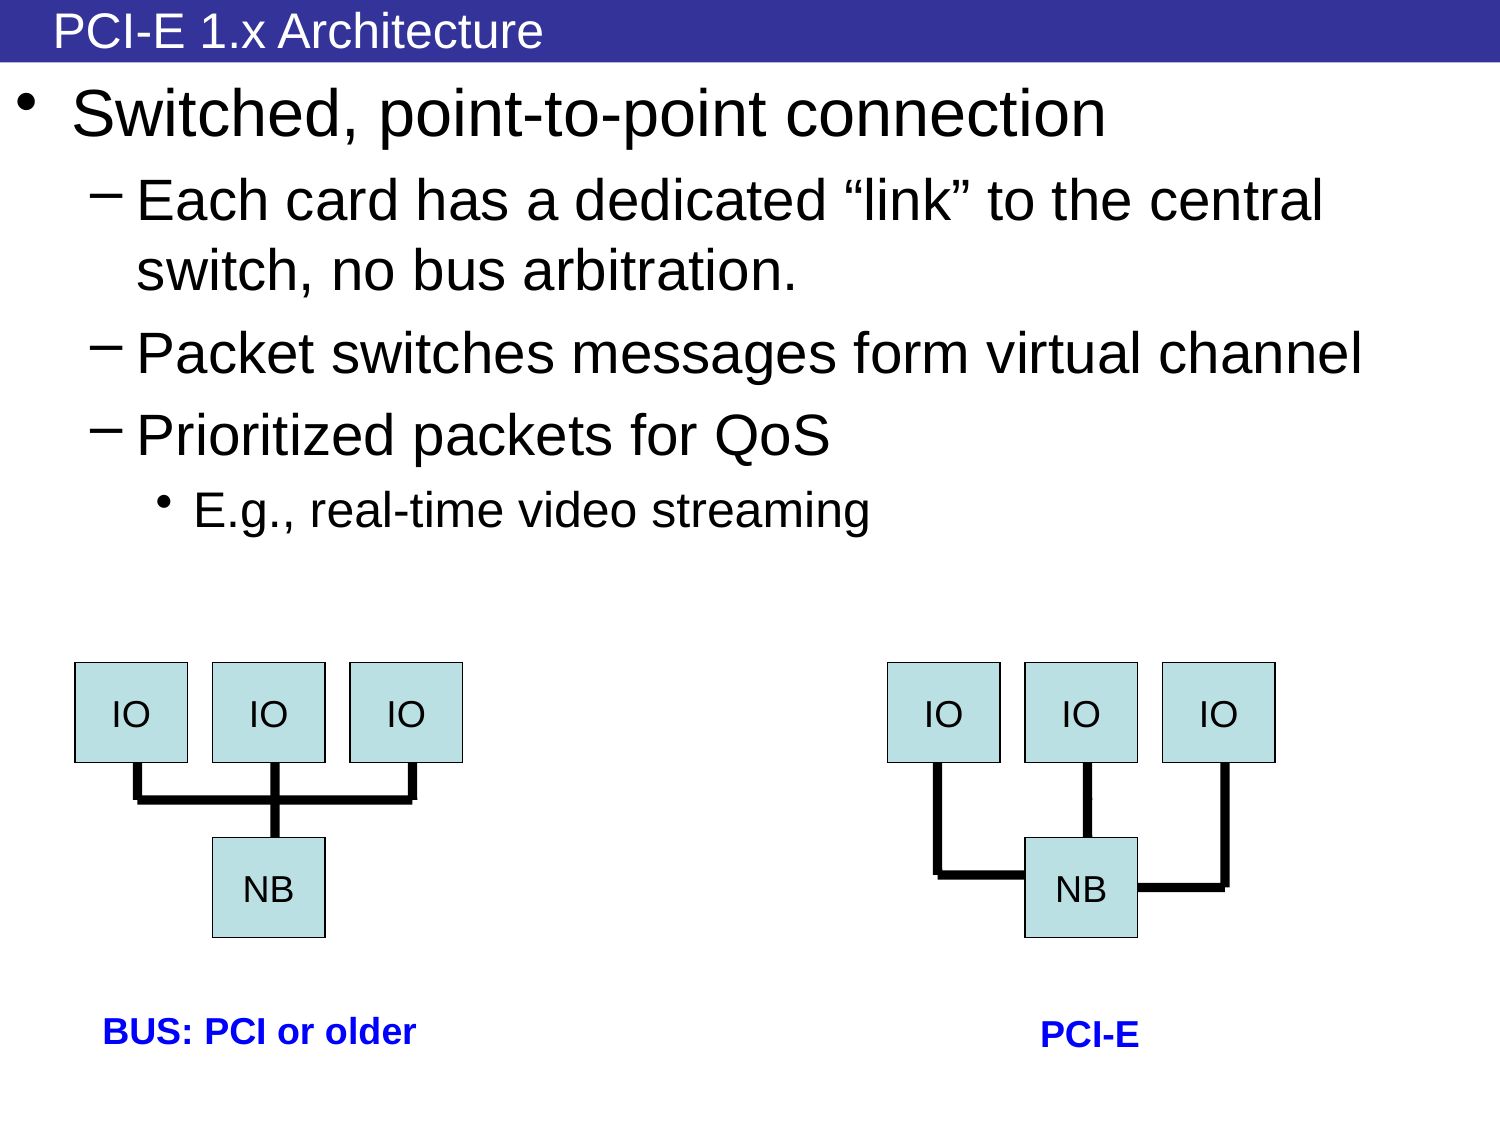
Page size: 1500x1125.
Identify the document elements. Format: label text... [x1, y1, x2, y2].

text_box IO [75, 662, 188, 763]
text_box NB [212, 837, 325, 938]
text_box IO [887, 662, 1000, 763]
list Switched, point-to-point connection Each card has a dedicated “link” to the central switch, no bus arbitration. Packet switches messages form virtual channel Prioritized packets for QoS E.g., real-time video streaming [0, 62, 1500, 1125]
text_box PCI-E [1025, 1002, 1155, 1062]
title PCI-E 1.x Architecture [37, 7, 1426, 51]
text_box IO [350, 662, 463, 763]
text_box NB [1025, 837, 1138, 938]
text_box IO [1162, 662, 1275, 763]
text_box BUS: PCI or older [87, 999, 433, 1060]
text_box IO [212, 662, 325, 763]
text_box IO [1025, 662, 1138, 763]
